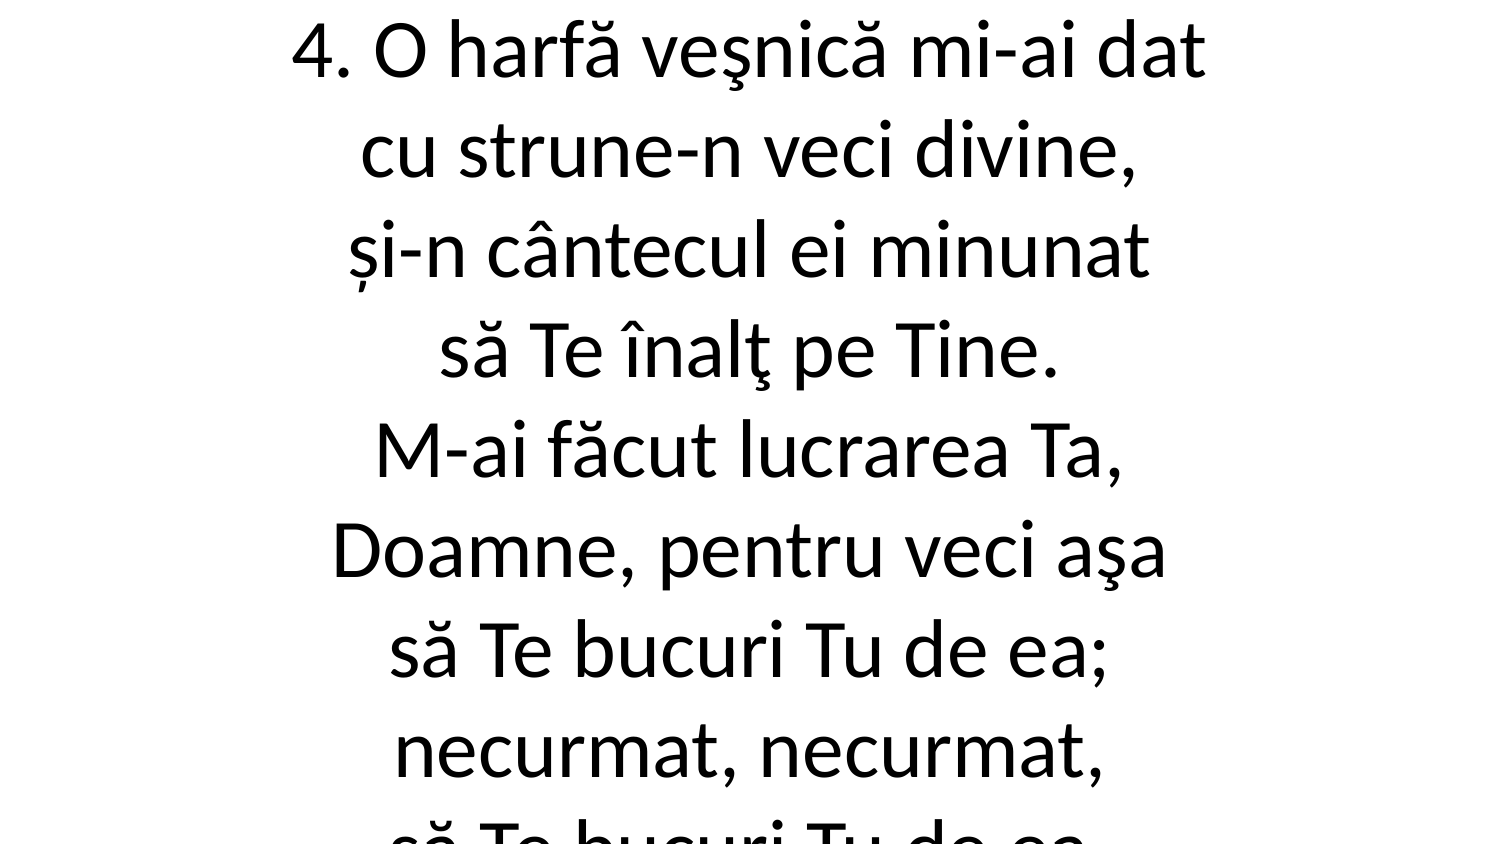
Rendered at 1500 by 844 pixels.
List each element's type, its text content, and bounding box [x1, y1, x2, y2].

text_box 4. O harfă veşnică mi-ai dat cu strune-n veci divine, și-n cântecul ei minunat să Te înalţ pe Tine. M-ai făcut lucrarea Ta, Doamne, pentru veci aşa să Te bucuri Tu de ea; necurmat, necurmat, să Te bucuri Tu de ea. [276, 0, 1224, 844]
